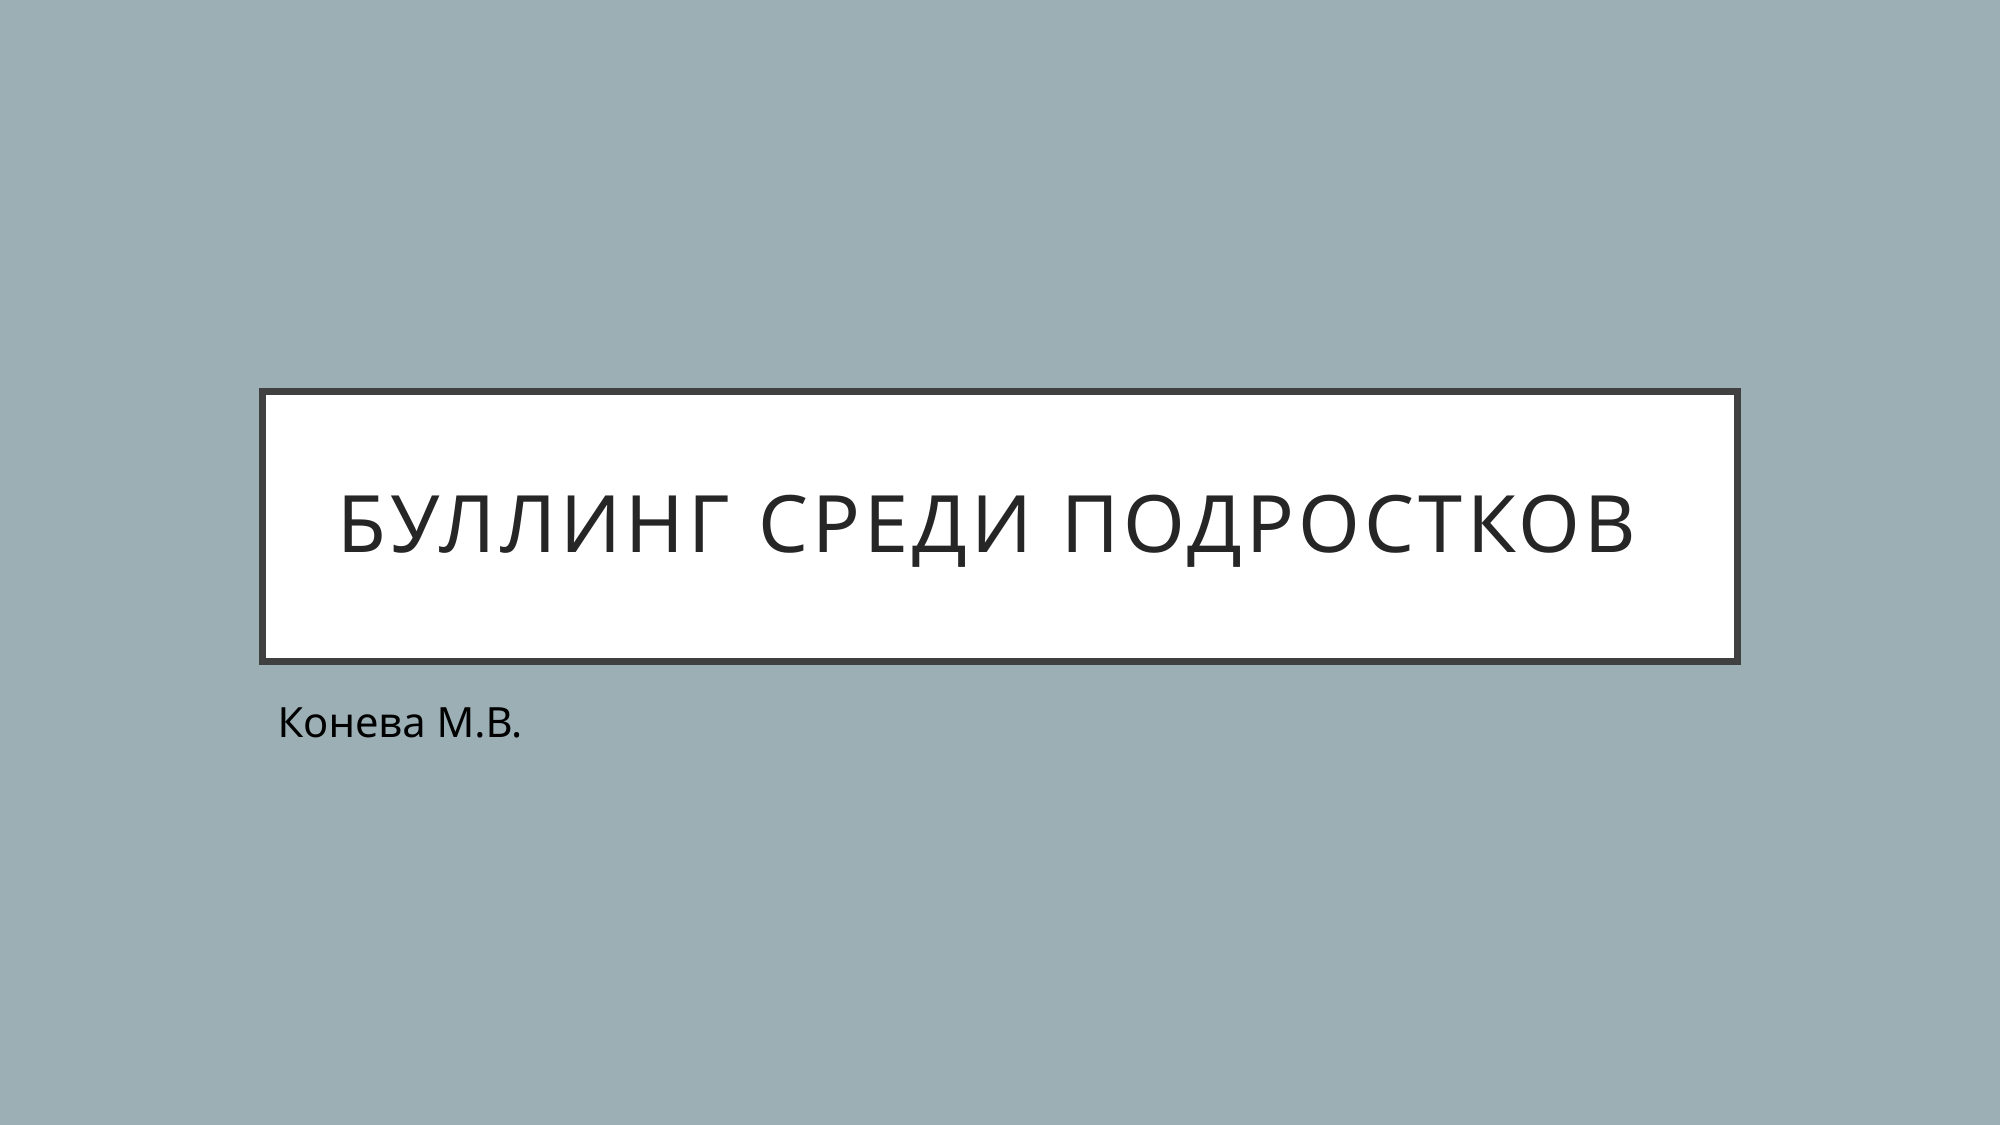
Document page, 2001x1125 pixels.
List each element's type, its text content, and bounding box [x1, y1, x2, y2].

title Буллинг среди подростков [259, 388, 1741, 665]
subtitle Конева М.В. [262, 687, 1379, 892]
